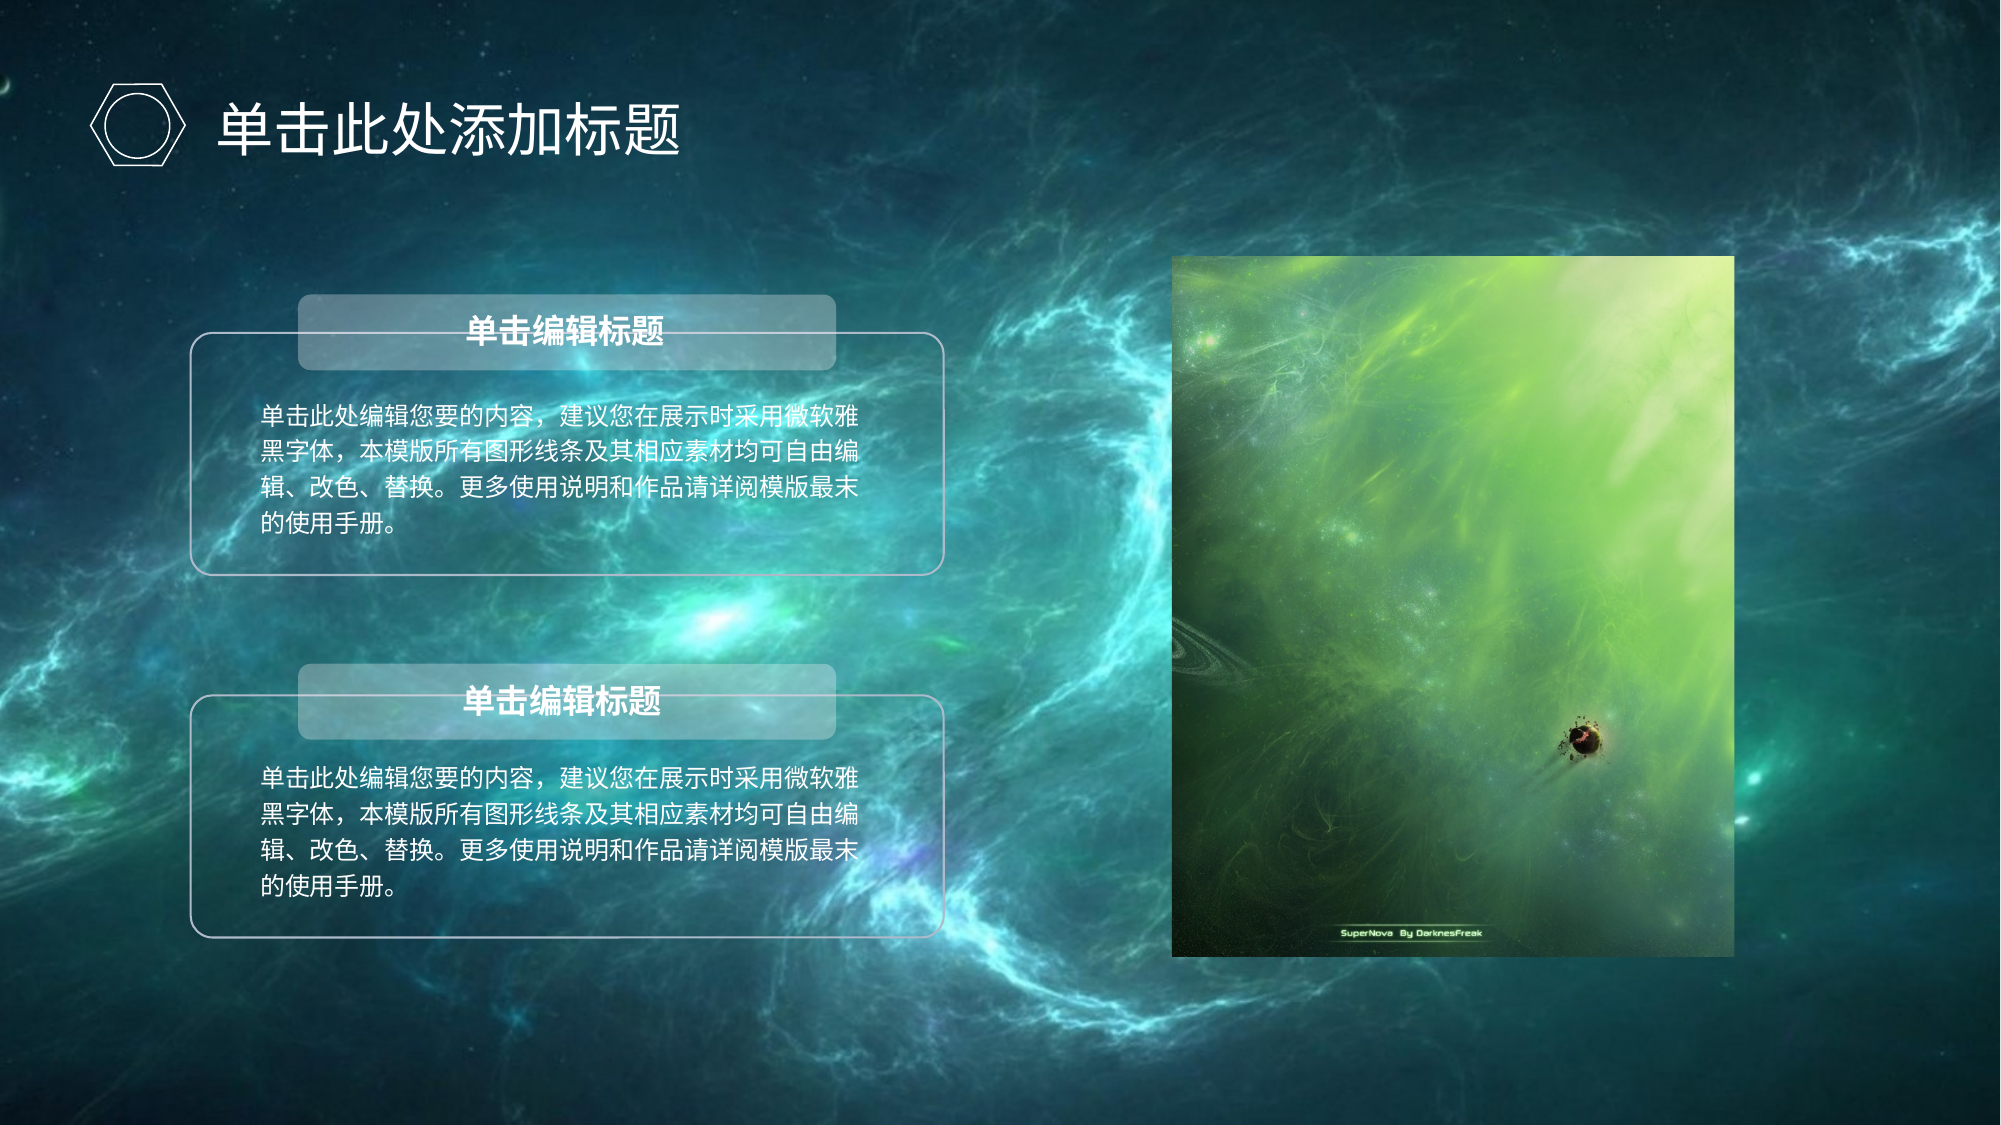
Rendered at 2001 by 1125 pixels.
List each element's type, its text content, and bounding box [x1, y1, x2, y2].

text_box 单击此处添加标题 [186, 93, 719, 164]
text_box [90, 84, 186, 166]
text_box 单击编辑标题 [336, 302, 795, 358]
text_box [297, 293, 838, 372]
text_box 单击此处编辑您要的内容，建议您在展示时采用微软雅黑字体，本模版所有图形线条及其相应素材均可自由编辑、改色、替换。更多使用说明和作品请详阅模版最末的使用手册。 [245, 386, 890, 545]
text_box [297, 662, 838, 741]
picture [0, 0, 2001, 1125]
text_box [189, 331, 945, 577]
text_box 单击编辑标题 [333, 672, 792, 727]
text_box [189, 694, 945, 939]
text_box 单击此处编辑您要的内容，建议您在展示时采用微软雅黑字体，本模版所有图形线条及其相应素材均可自由编辑、改色、替换。更多使用说明和作品请详阅模版最末的使用手册。 [245, 749, 890, 908]
